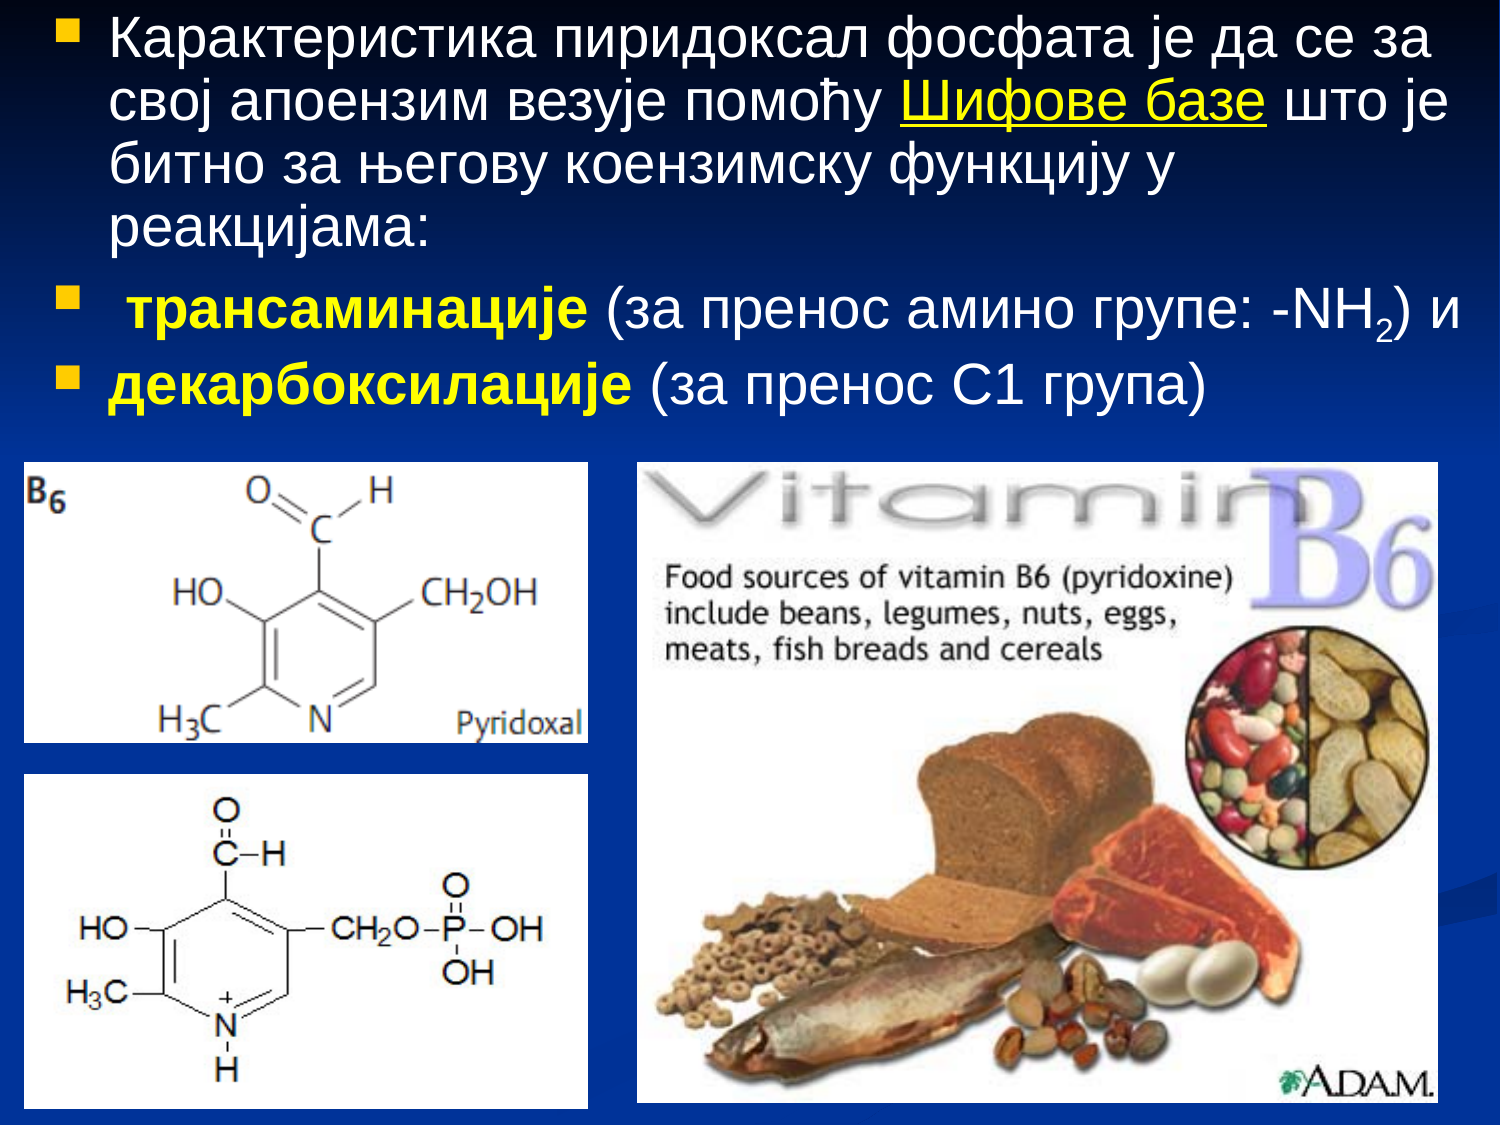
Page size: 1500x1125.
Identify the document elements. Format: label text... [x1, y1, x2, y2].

picture [24, 774, 588, 1109]
picture [637, 462, 1438, 1103]
list Карактеристика пиридоксал фосфата је да се за свој апоензим везује помоћу Шифове базе што је битно за његову коензимску функцију у реакцијама: трансаминације (за пренос амино групе: -NH2) и декарбоксилације (за пренос C1 група) [37, 0, 1500, 425]
picture [24, 462, 588, 743]
